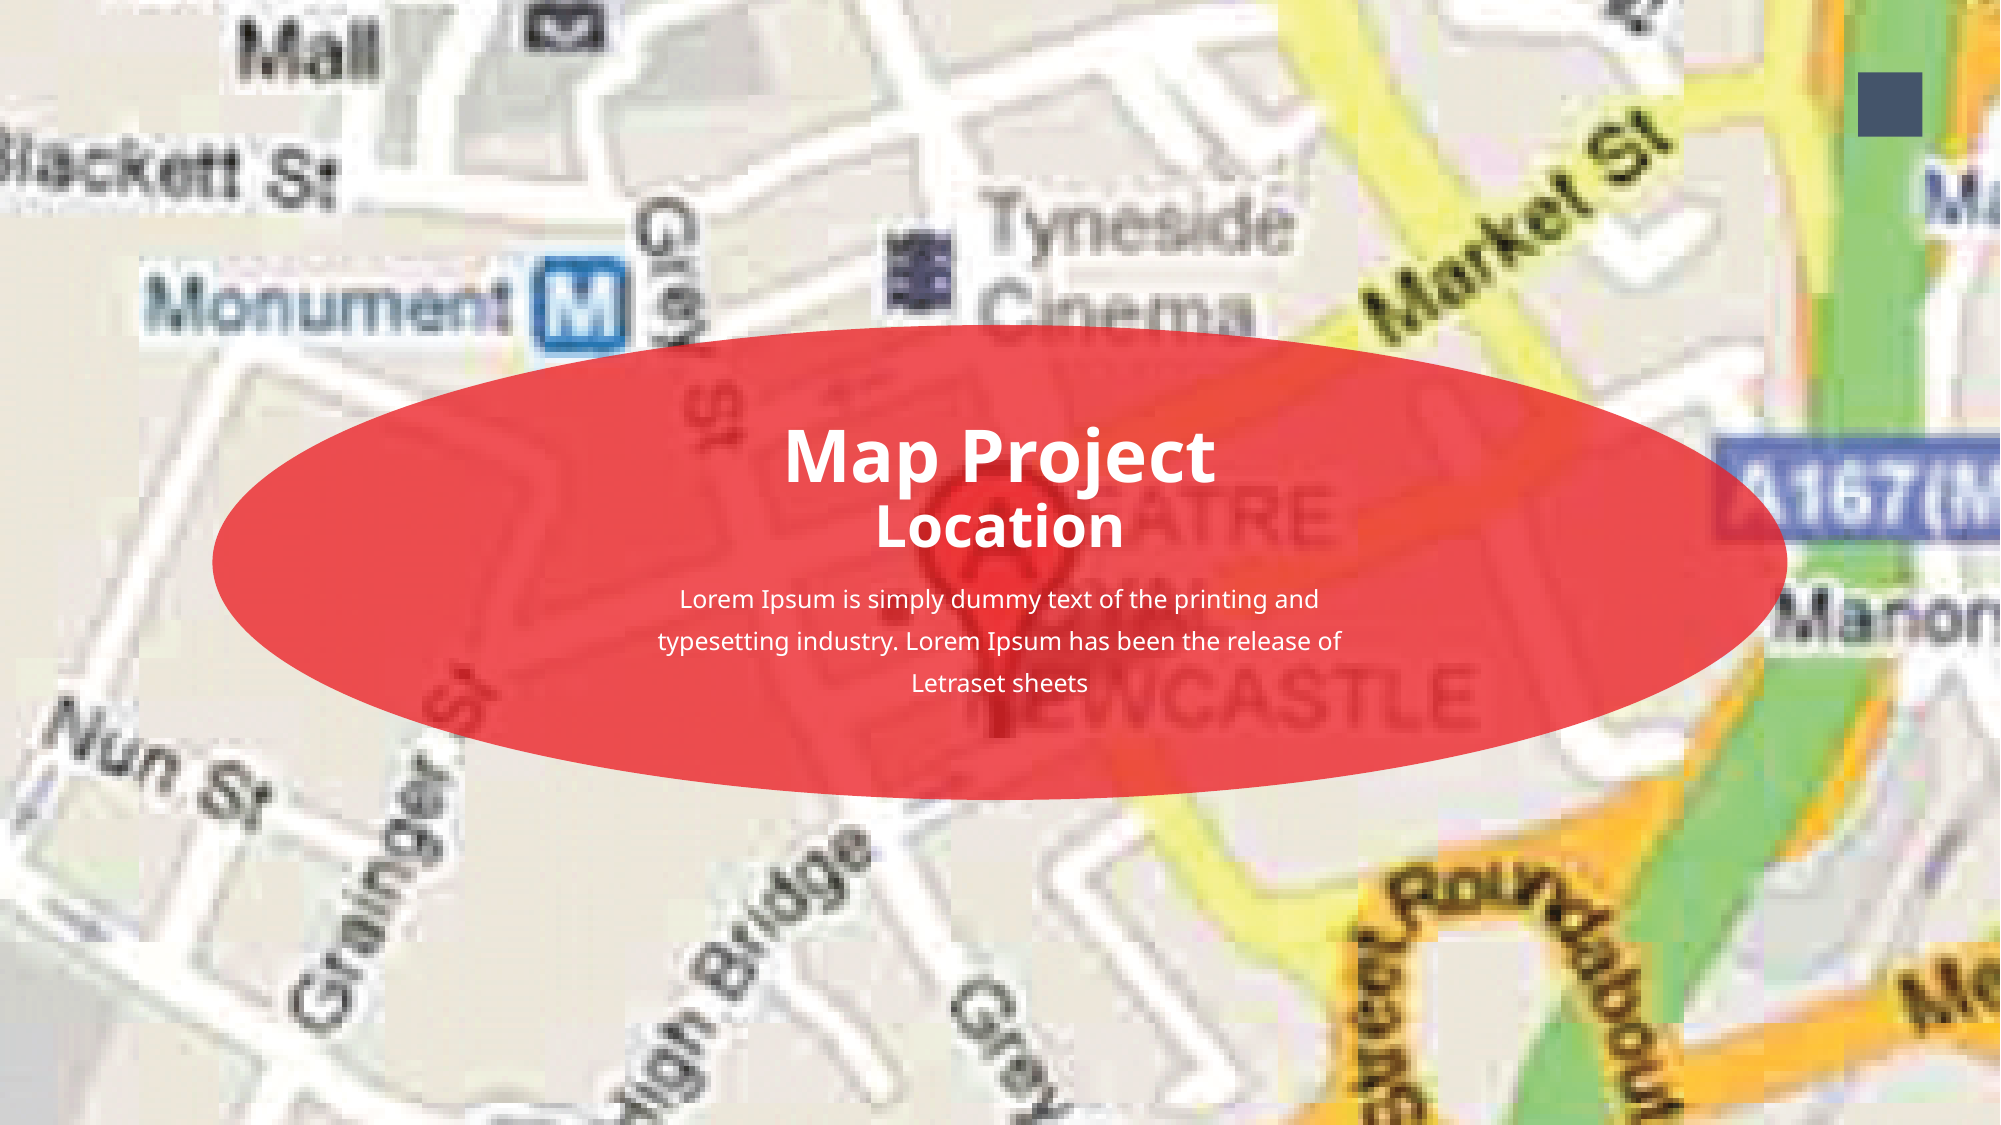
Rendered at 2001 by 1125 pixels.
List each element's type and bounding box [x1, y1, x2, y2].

picture [0, 0, 2000, 1125]
text_box [608, 427, 1392, 702]
